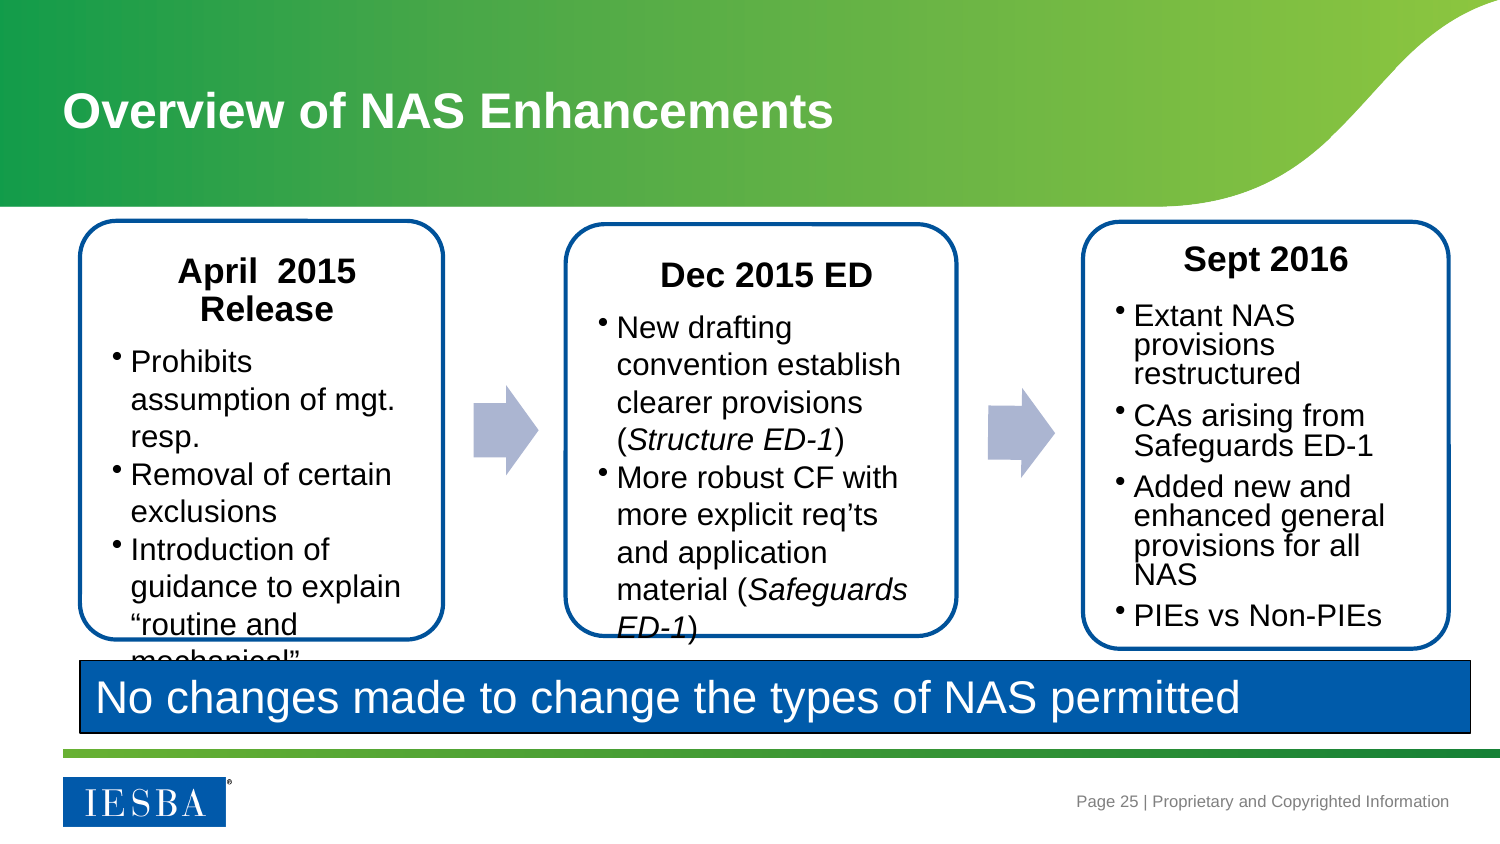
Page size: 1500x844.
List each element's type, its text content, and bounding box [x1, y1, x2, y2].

text_box No changes made to change the types of NAS permitted [79, 691, 1471, 733]
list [57, 209, 1471, 685]
picture [63, 777, 232, 827]
title Overview of NAS Enhancements [62, 75, 1300, 142]
picture [0, 0, 1500, 207]
